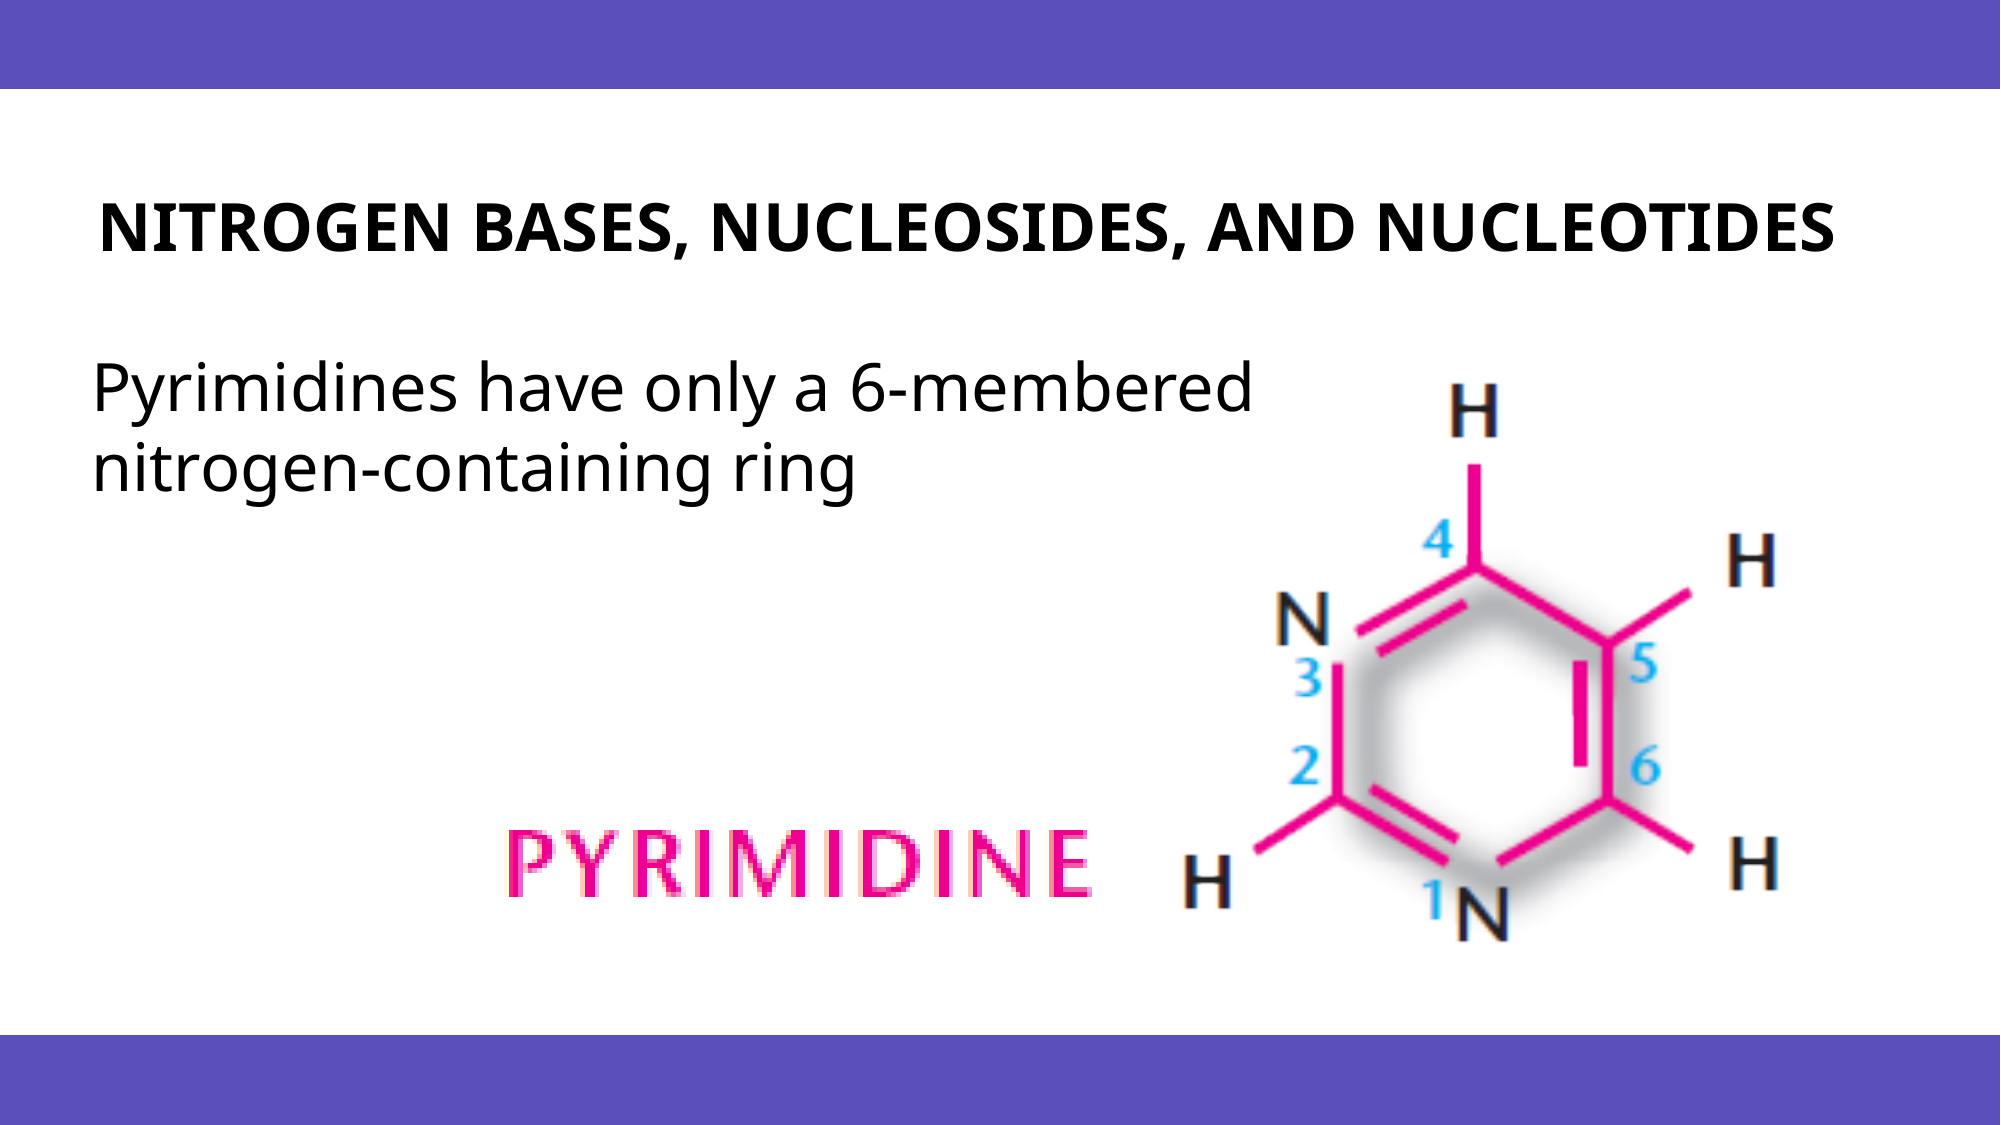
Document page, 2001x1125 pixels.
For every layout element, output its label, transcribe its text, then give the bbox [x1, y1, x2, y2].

title NITROGEN BASES, NUCLEOSIDES, AND NUCLEOTIDES [0, 112, 1958, 338]
picture [0, 0, 2000, 89]
picture [399, 337, 1859, 1031]
picture [0, 1035, 2000, 1125]
text_box Pyrimidines have only a 6-membered nitrogen-containing ring [76, 337, 1074, 513]
